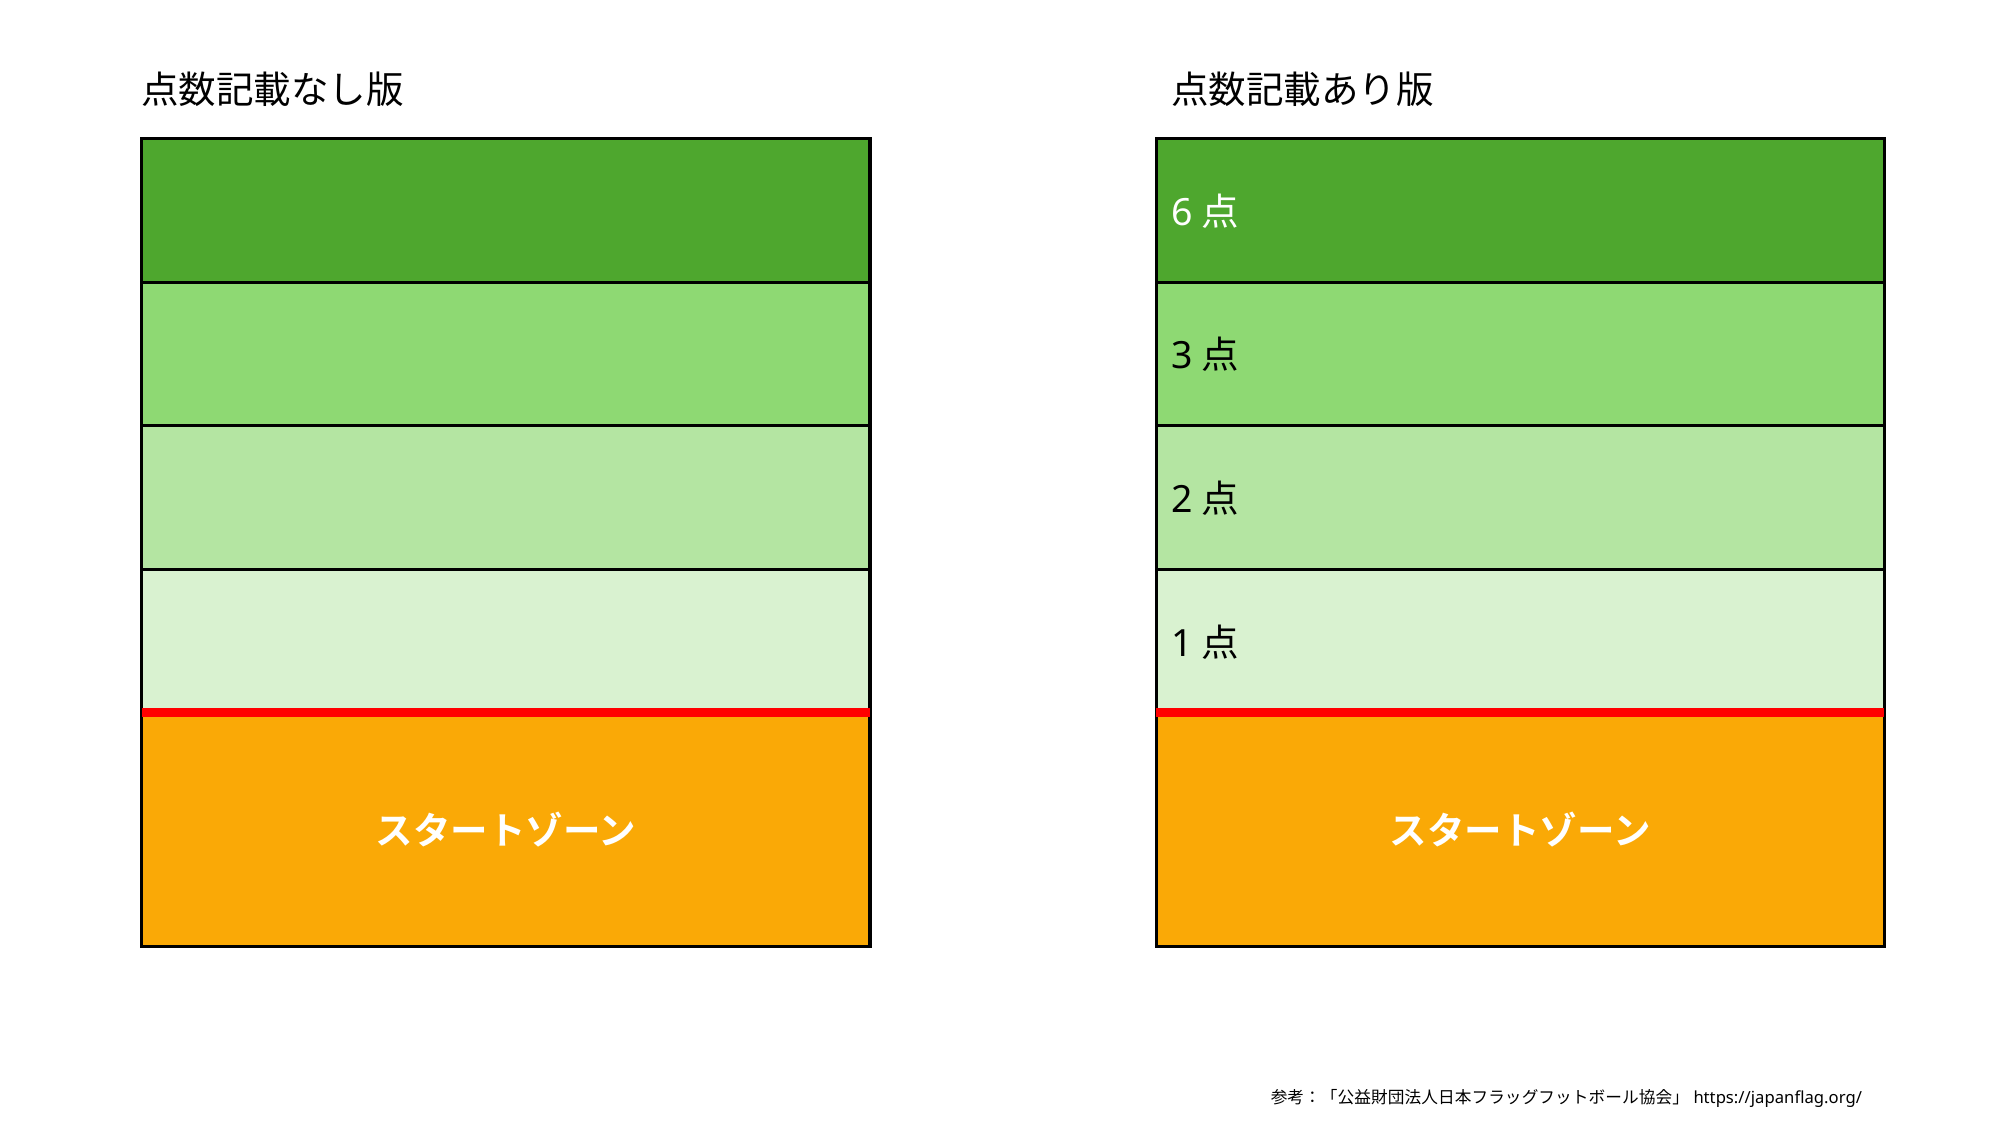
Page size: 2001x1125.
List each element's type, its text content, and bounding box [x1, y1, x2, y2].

text_box 参考：「公益財団法人日本フラッグフットボール協会」https://japanflag.org/ [1255, 1079, 1984, 1115]
text_box 点数記載あり版 [1156, 58, 1808, 118]
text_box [141, 138, 871, 948]
text_box 点数記載なし版 [126, 58, 778, 118]
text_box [1155, 138, 1885, 948]
